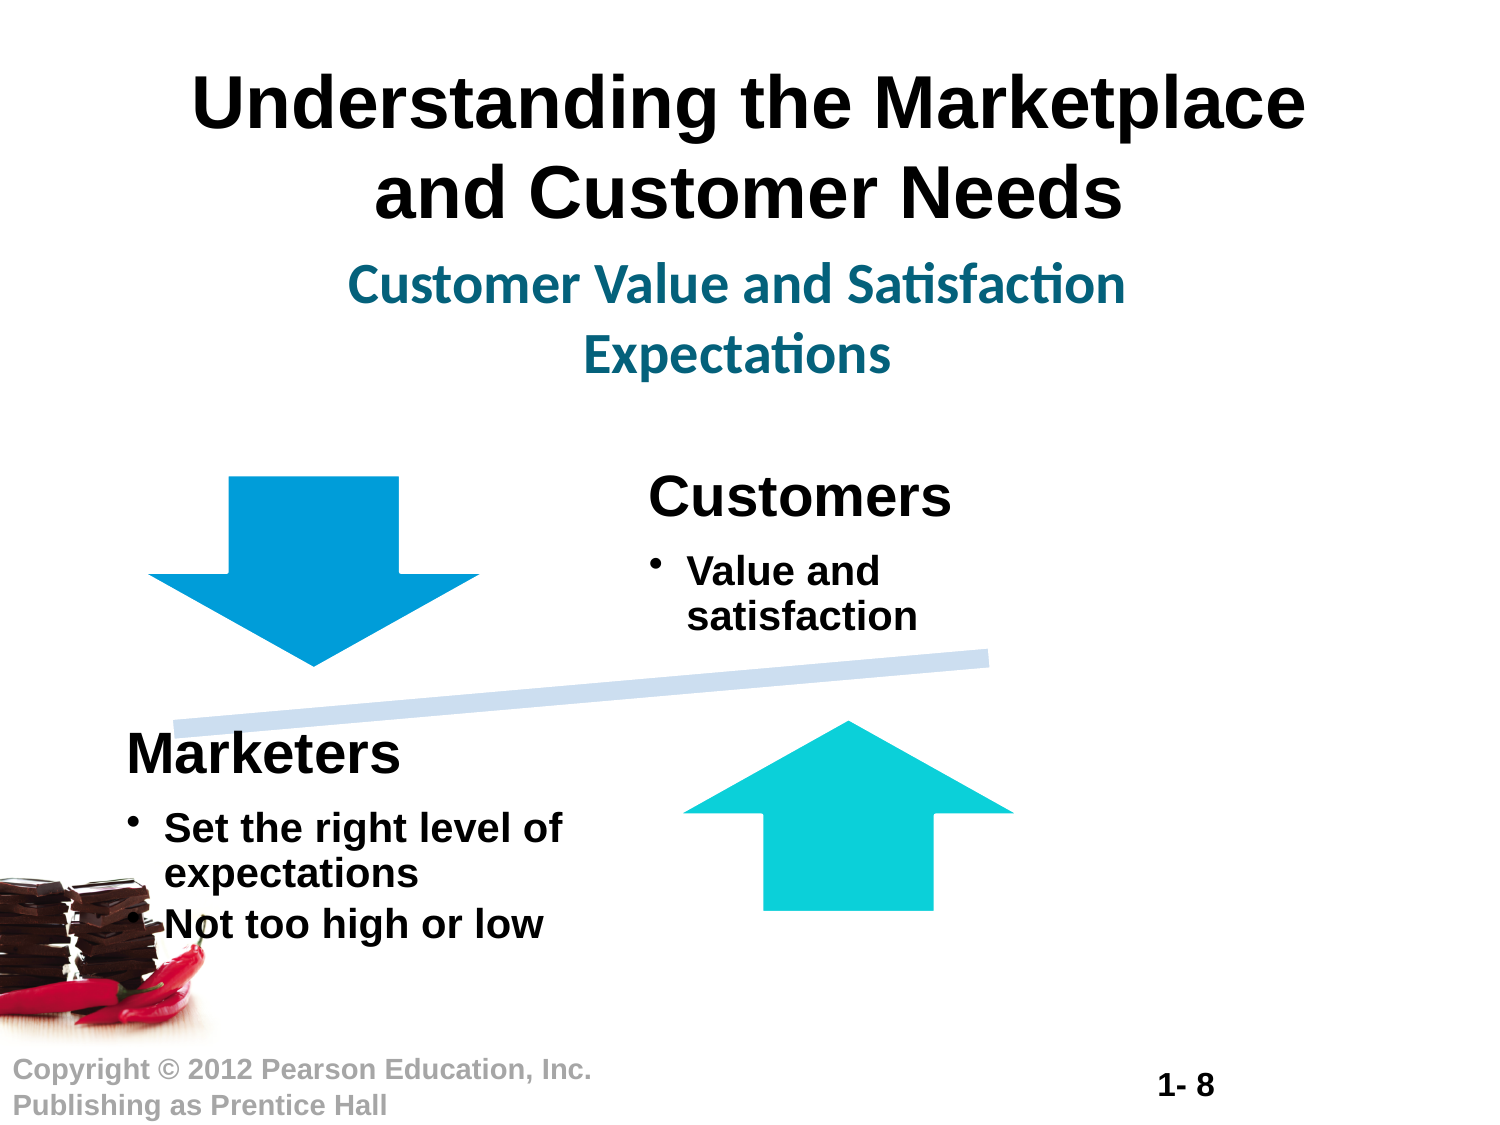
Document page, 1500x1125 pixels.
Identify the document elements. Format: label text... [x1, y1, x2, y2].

picture [0, 938, 225, 1050]
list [0, 449, 1163, 938]
list Customer Value and Satisfaction Expectations [149, 237, 1326, 301]
title Understanding the Marketplace and Customer Needs [112, 49, 1388, 238]
